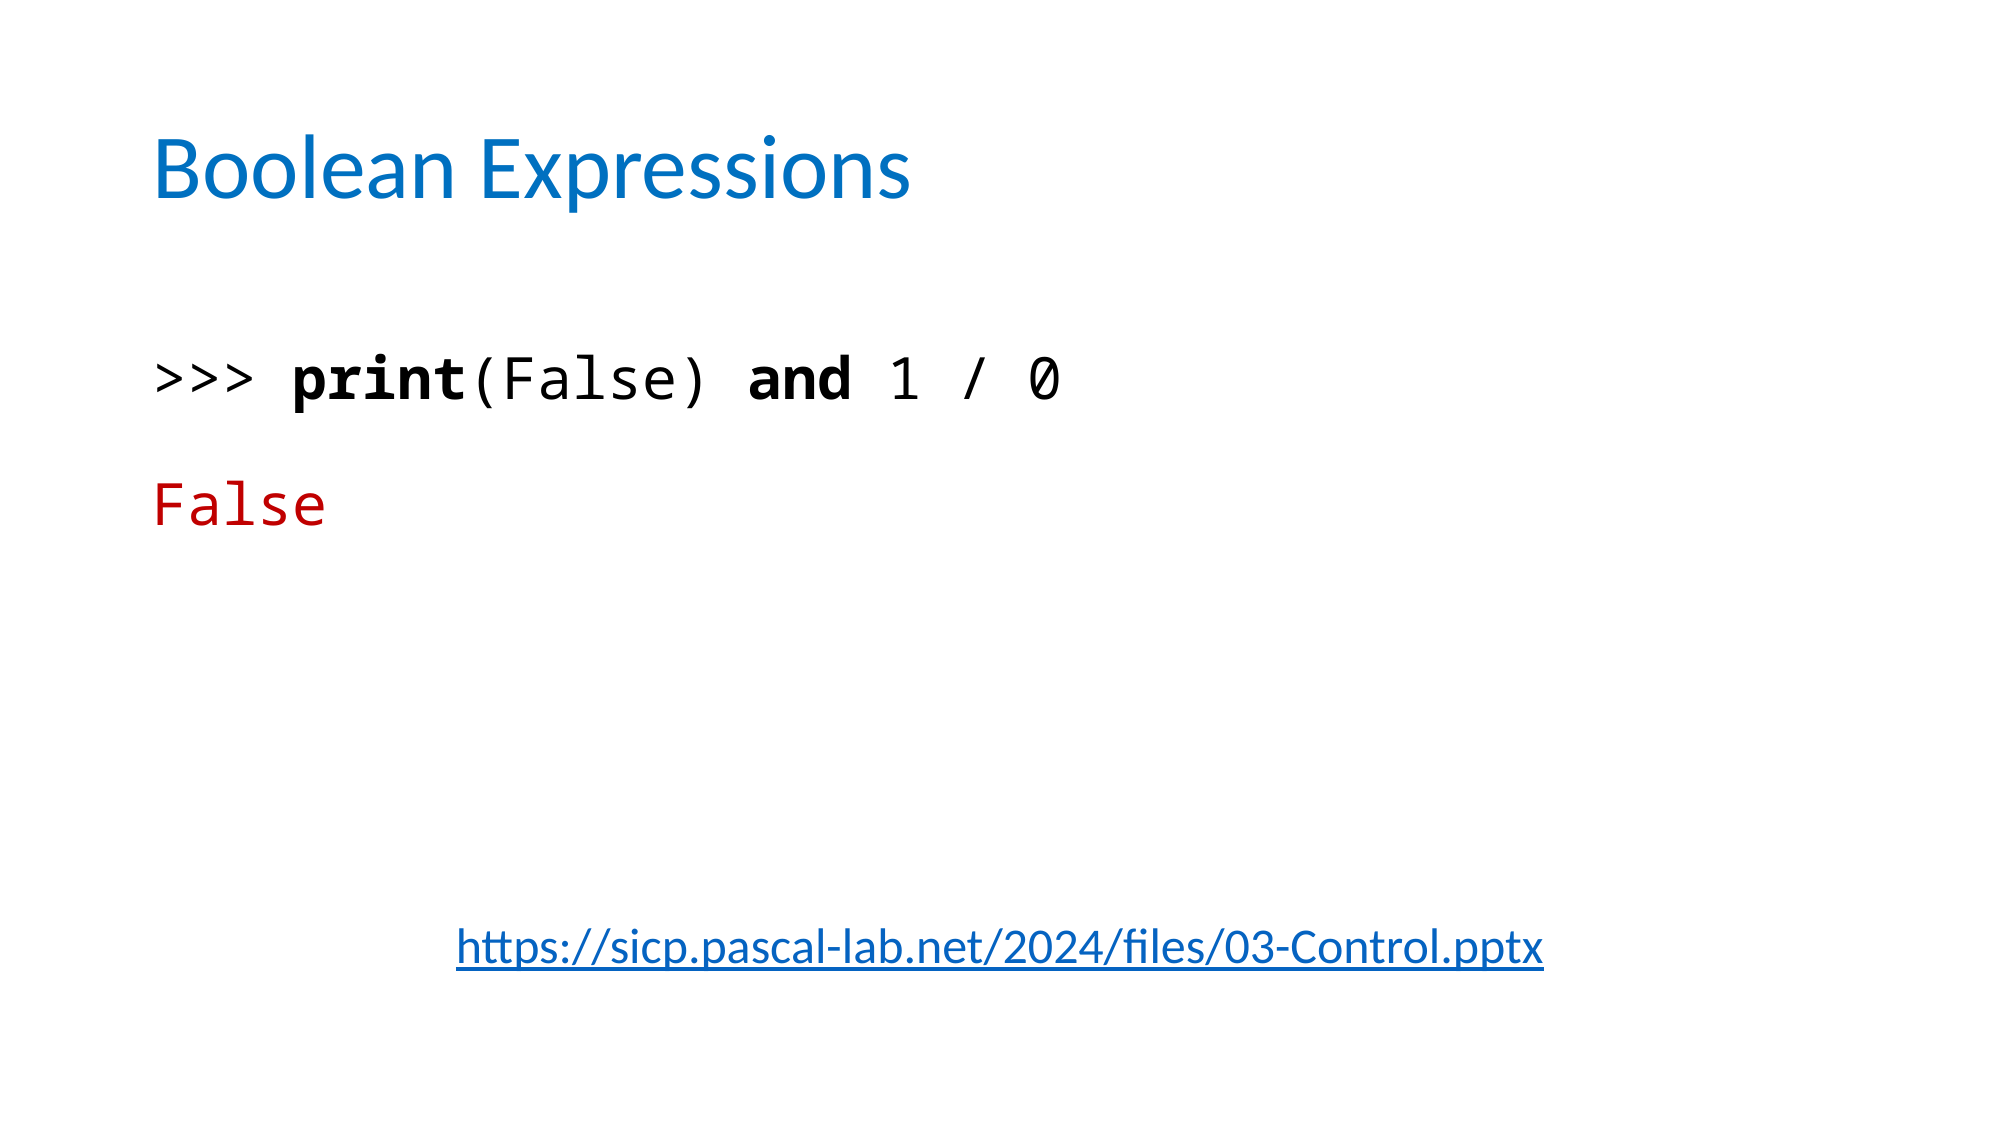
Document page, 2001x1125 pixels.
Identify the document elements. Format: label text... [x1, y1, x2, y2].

title Boolean Expressions [137, 59, 1863, 278]
text_box https://sicp.pascal-lab.net/2024/files/03-Control.pptx [405, 906, 1595, 982]
list >>> print(False) and 1 / 0 False [137, 299, 1863, 1014]
